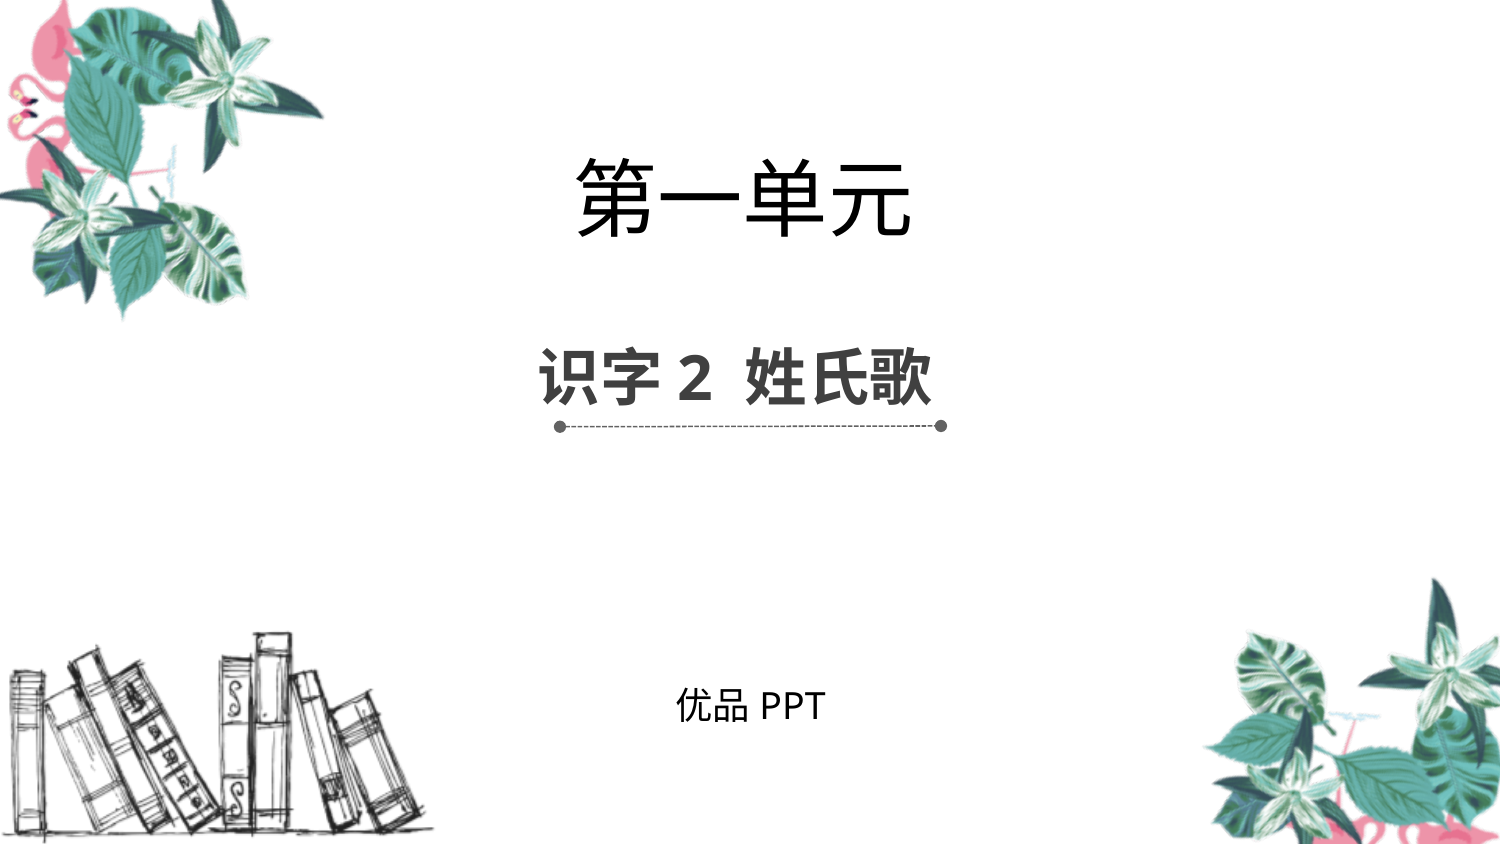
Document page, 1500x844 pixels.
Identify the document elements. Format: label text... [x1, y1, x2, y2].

text_box 识字2 姓氏歌 [517, 333, 941, 418]
text_box 第一单元 [560, 139, 926, 254]
text_box 优品PPT [604, 669, 897, 735]
picture [1107, 484, 1500, 844]
picture [0, 0, 417, 422]
picture [0, 612, 453, 844]
